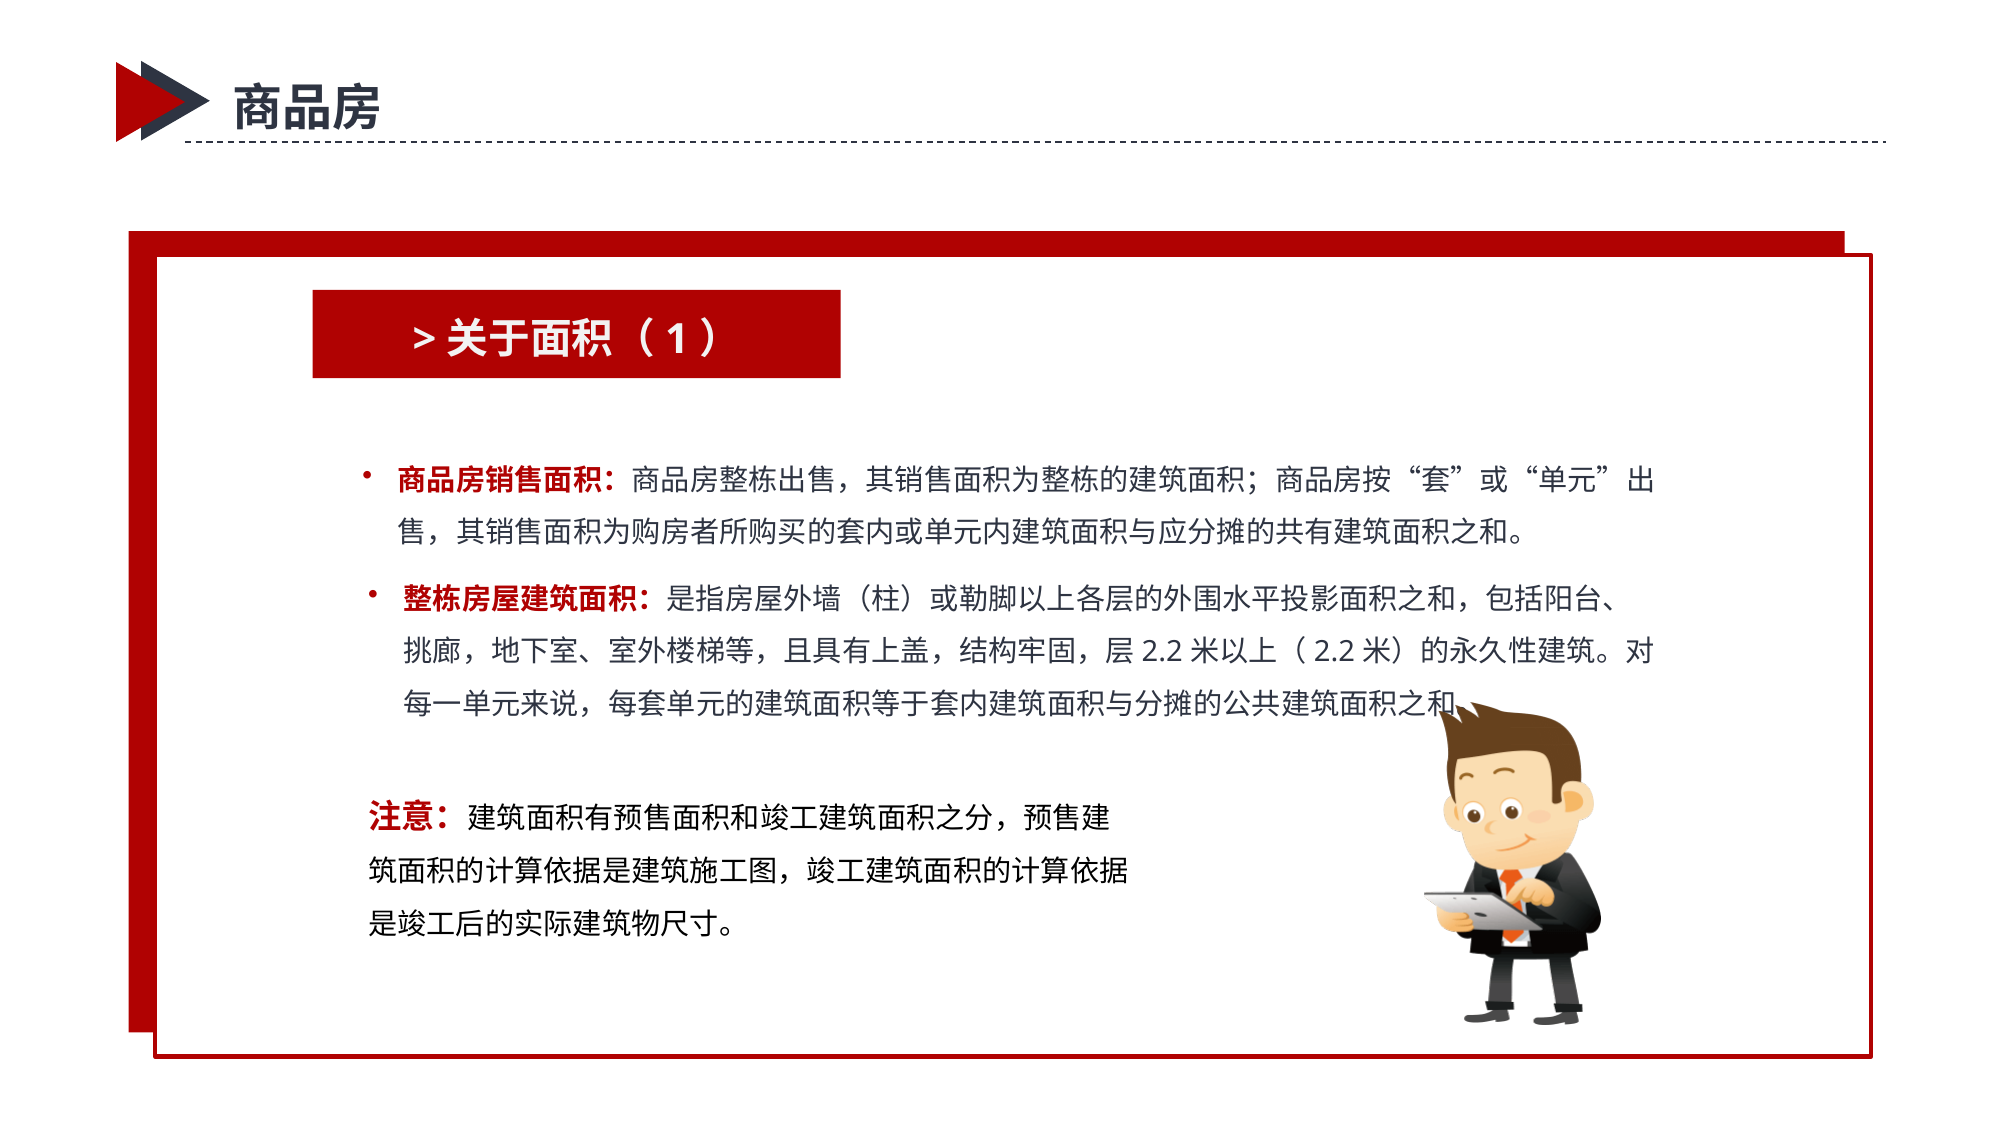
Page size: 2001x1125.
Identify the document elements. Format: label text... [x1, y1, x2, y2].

text_box 商品房 [199, 68, 415, 157]
picture [1423, 702, 1601, 1026]
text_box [128, 230, 1872, 1057]
